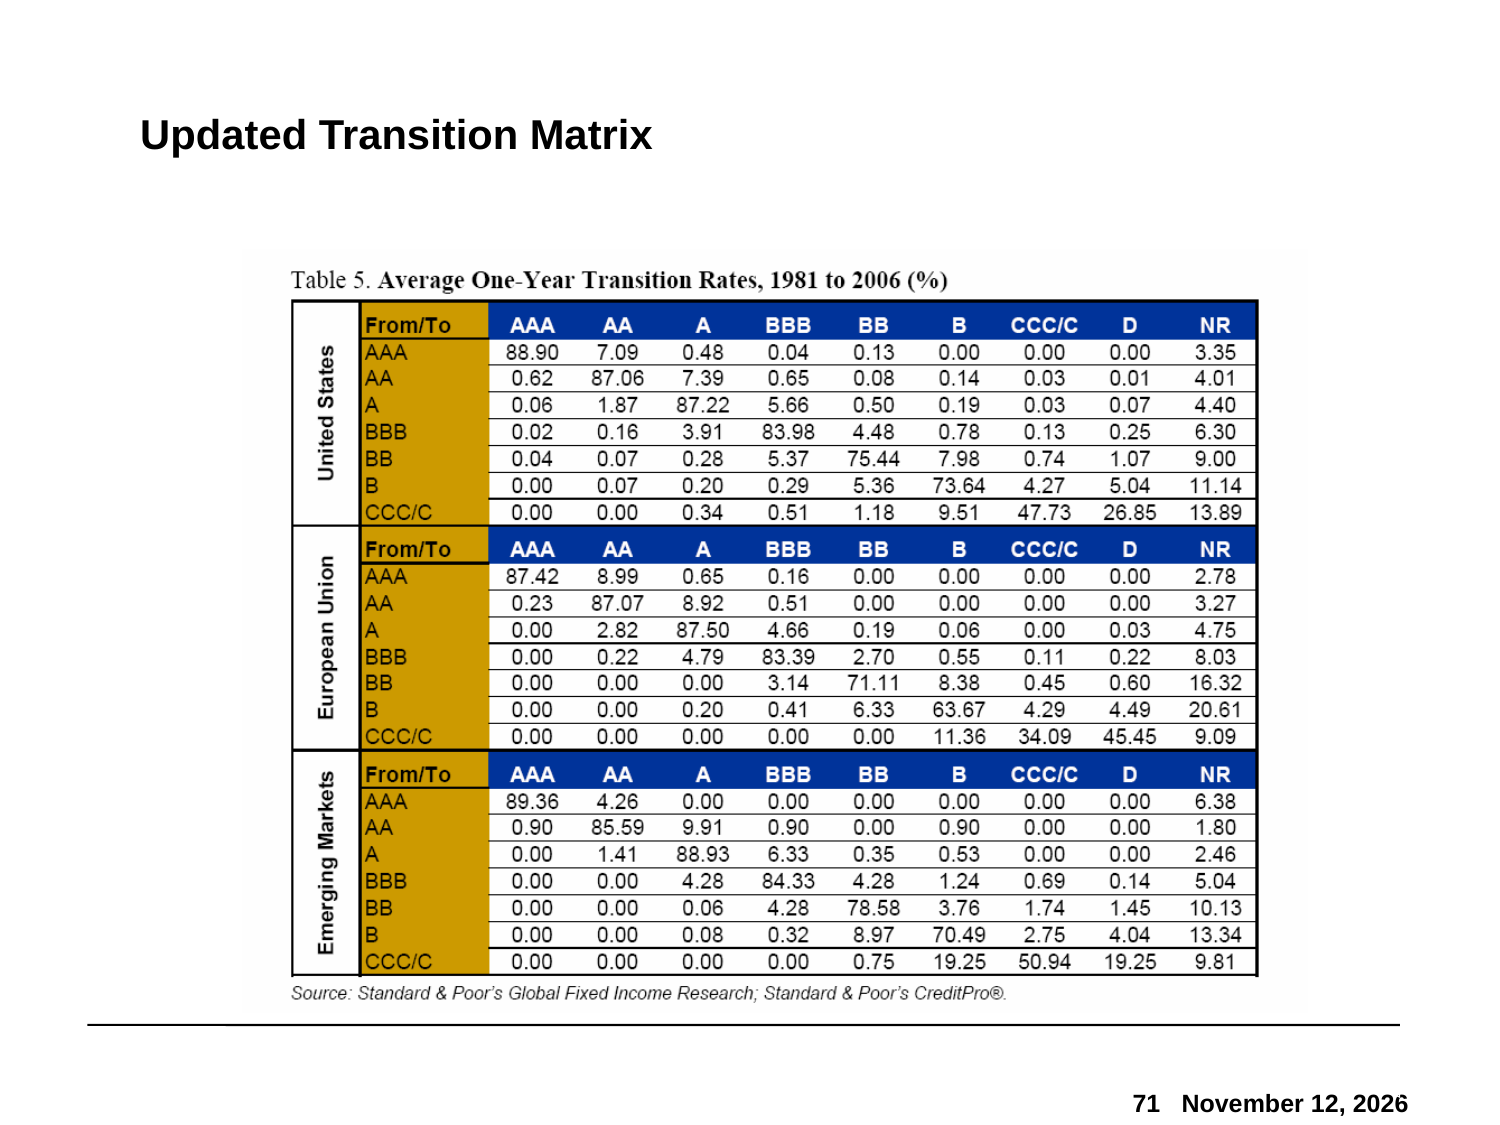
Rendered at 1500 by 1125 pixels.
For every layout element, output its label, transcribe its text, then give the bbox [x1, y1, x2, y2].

title Updated Transition Matrix [124, 99, 1401, 226]
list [242, 249, 1308, 1013]
